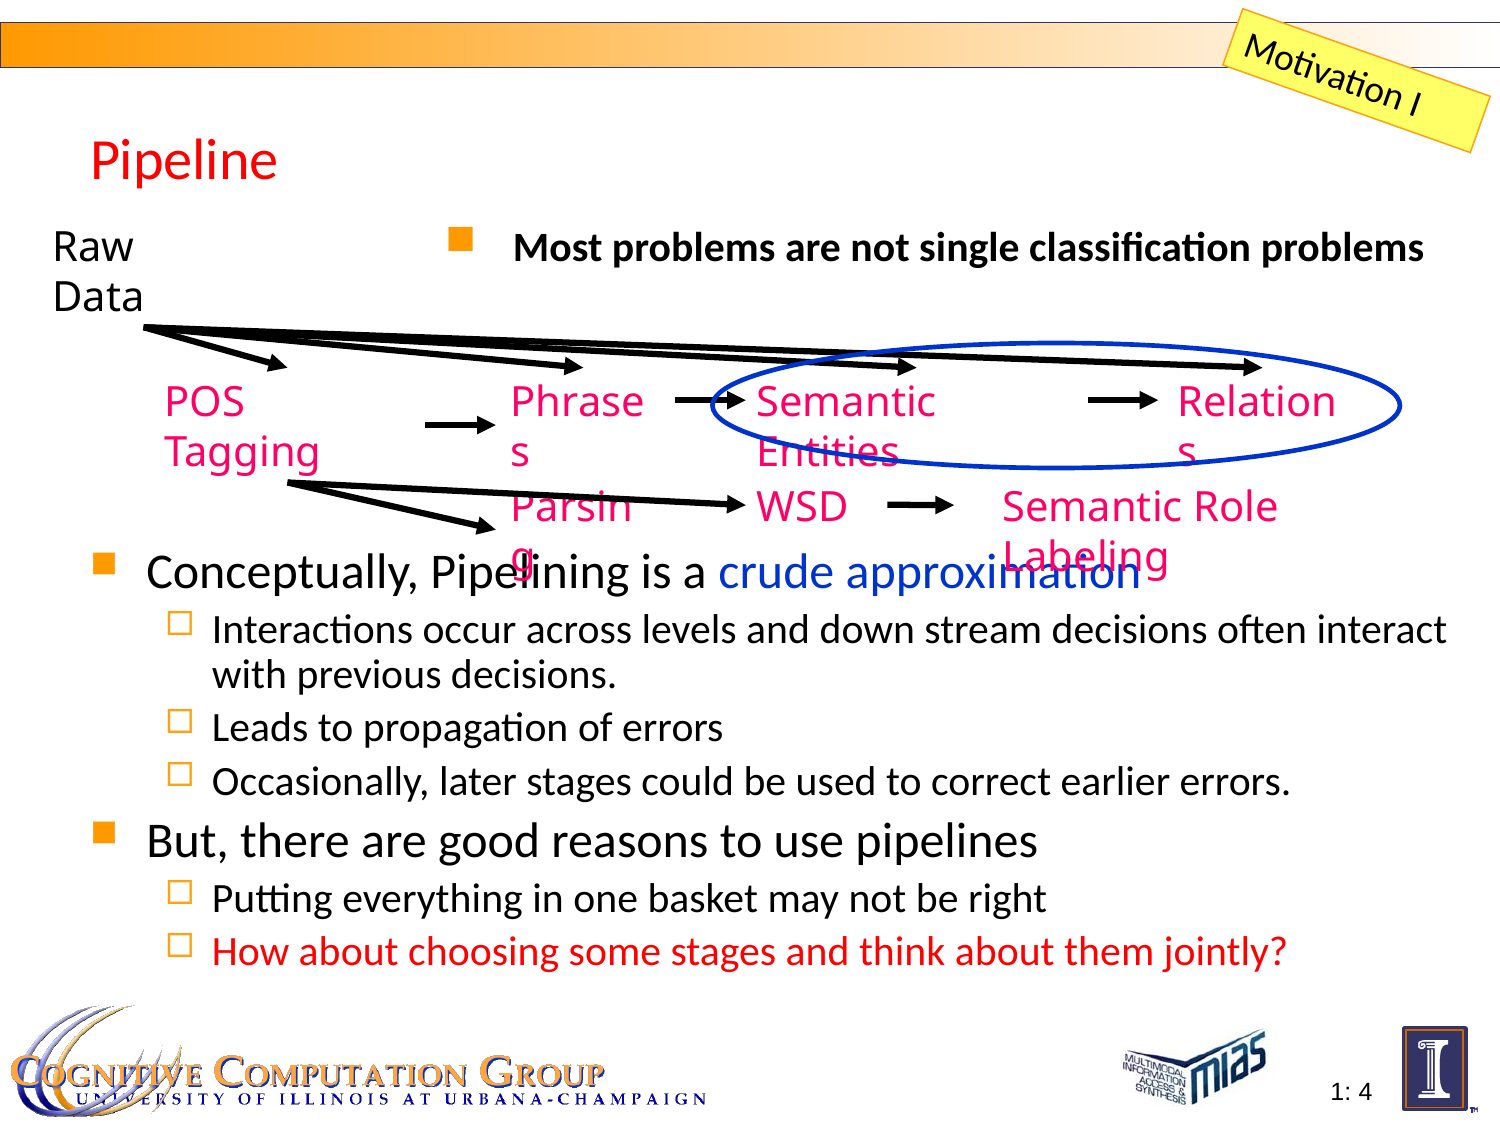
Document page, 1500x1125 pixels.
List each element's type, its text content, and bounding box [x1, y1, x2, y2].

text_box POS Tagging [150, 377, 425, 483]
slide_number Page 20 [562, 23, 566, 67]
list Conceptually, Pipelining is a crude approximation Interactions occur across levels and down stream decisions often interact with previous decisions. Leads to propagation of errors Occasionally, later stages could be used to correct earlier errors. But, there are good reasons to use pipelines Putting everything in one basket may not be right How about choosing some stages and think about them jointly? [75, 537, 1475, 963]
text_box Raw Data [37, 212, 250, 328]
text_box Phrases [495, 377, 671, 431]
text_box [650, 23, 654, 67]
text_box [143, 277, 1263, 368]
picture [0, 1000, 713, 1125]
text_box Relations [1162, 434, 1363, 472]
picture [1120, 1021, 1275, 1113]
text_box Motivation I [1222, 8, 1491, 153]
text_box Parsing [495, 515, 671, 588]
text_box [713, 355, 1400, 469]
title Pipeline [75, 75, 1475, 238]
text_box WSD [741, 472, 888, 538]
text_box Semantic Role Labeling [987, 472, 1450, 588]
text_box Relations [1332, 367, 1363, 376]
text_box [287, 432, 747, 506]
text_box Semantic Entities [748, 434, 1092, 483]
text_box Most problems are not single classification problems [430, 212, 1440, 278]
slide_number 1: 4 [1237, 1074, 1388, 1113]
